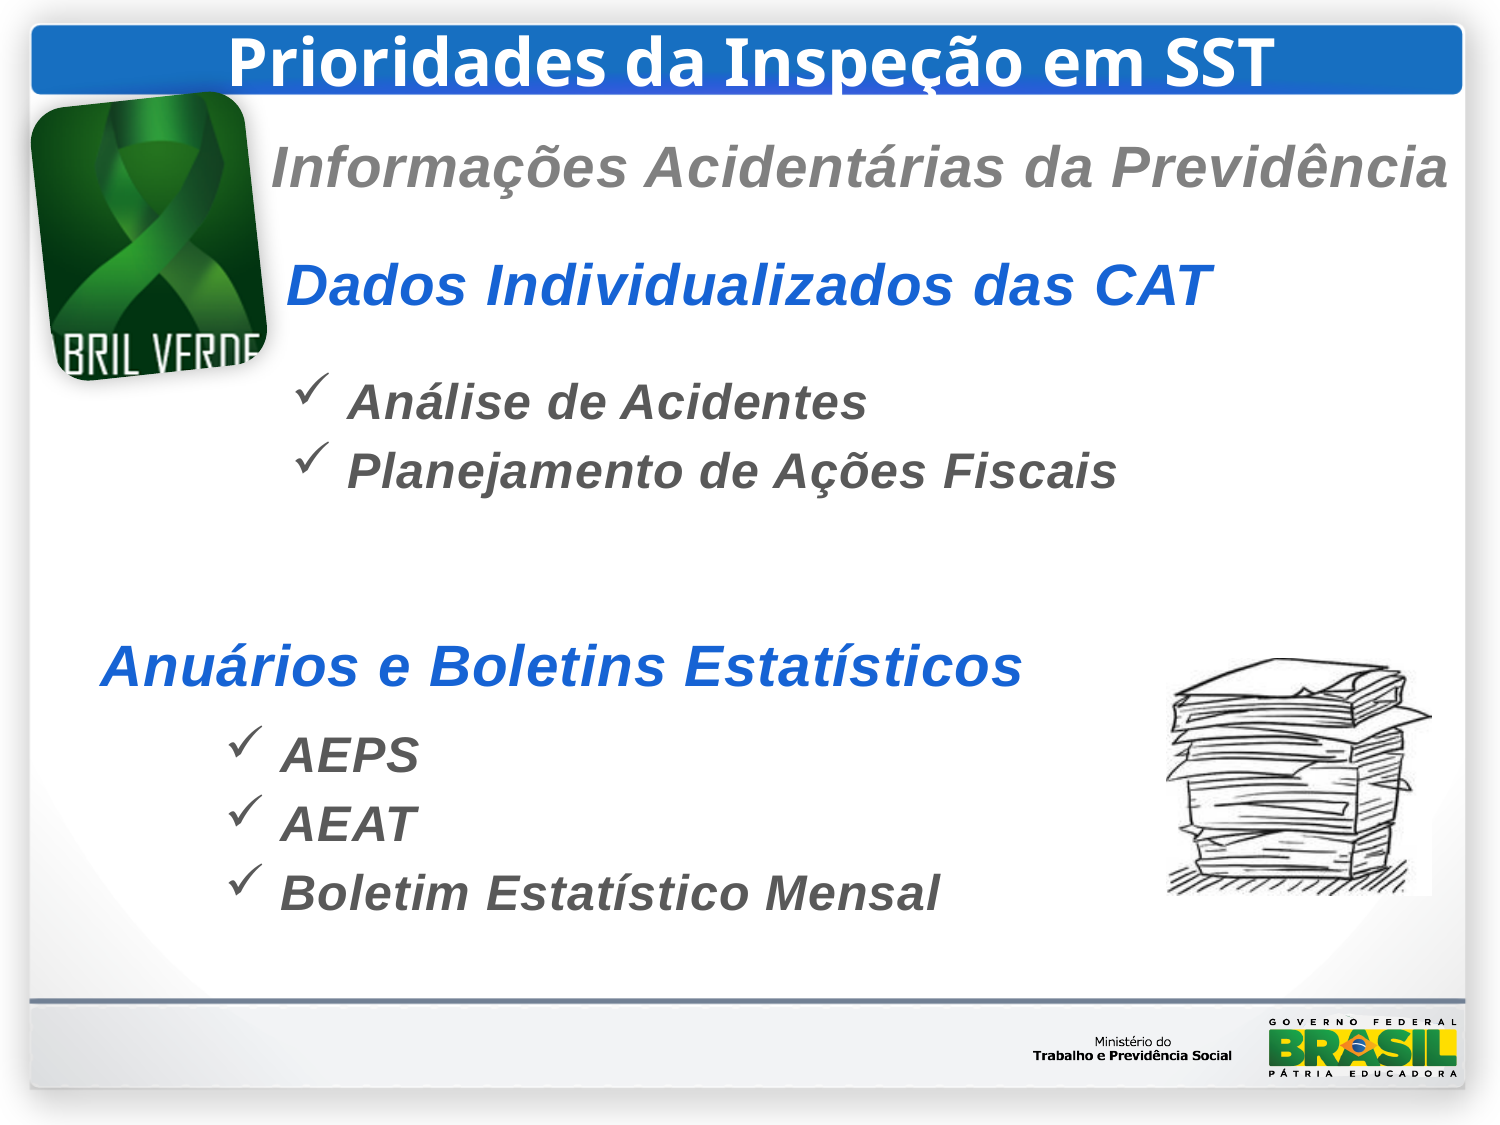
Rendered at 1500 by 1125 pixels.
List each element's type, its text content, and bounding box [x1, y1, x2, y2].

text_box Informações Acidentárias da Previdência [242, 111, 1483, 207]
text_box Anuários e Boletins Estatísticos [70, 609, 1111, 706]
text_box Dados Individualizados das CAT [256, 229, 1237, 325]
text_box AEPS AEAT Boletim Estatístico Mensal [194, 706, 1176, 928]
picture [0, 0, 1500, 1125]
title Prioridades da Inspeção em SST [76, 25, 1428, 95]
text_box Análise de Acidentes Planejamento de Ações Fiscais [261, 352, 1242, 506]
